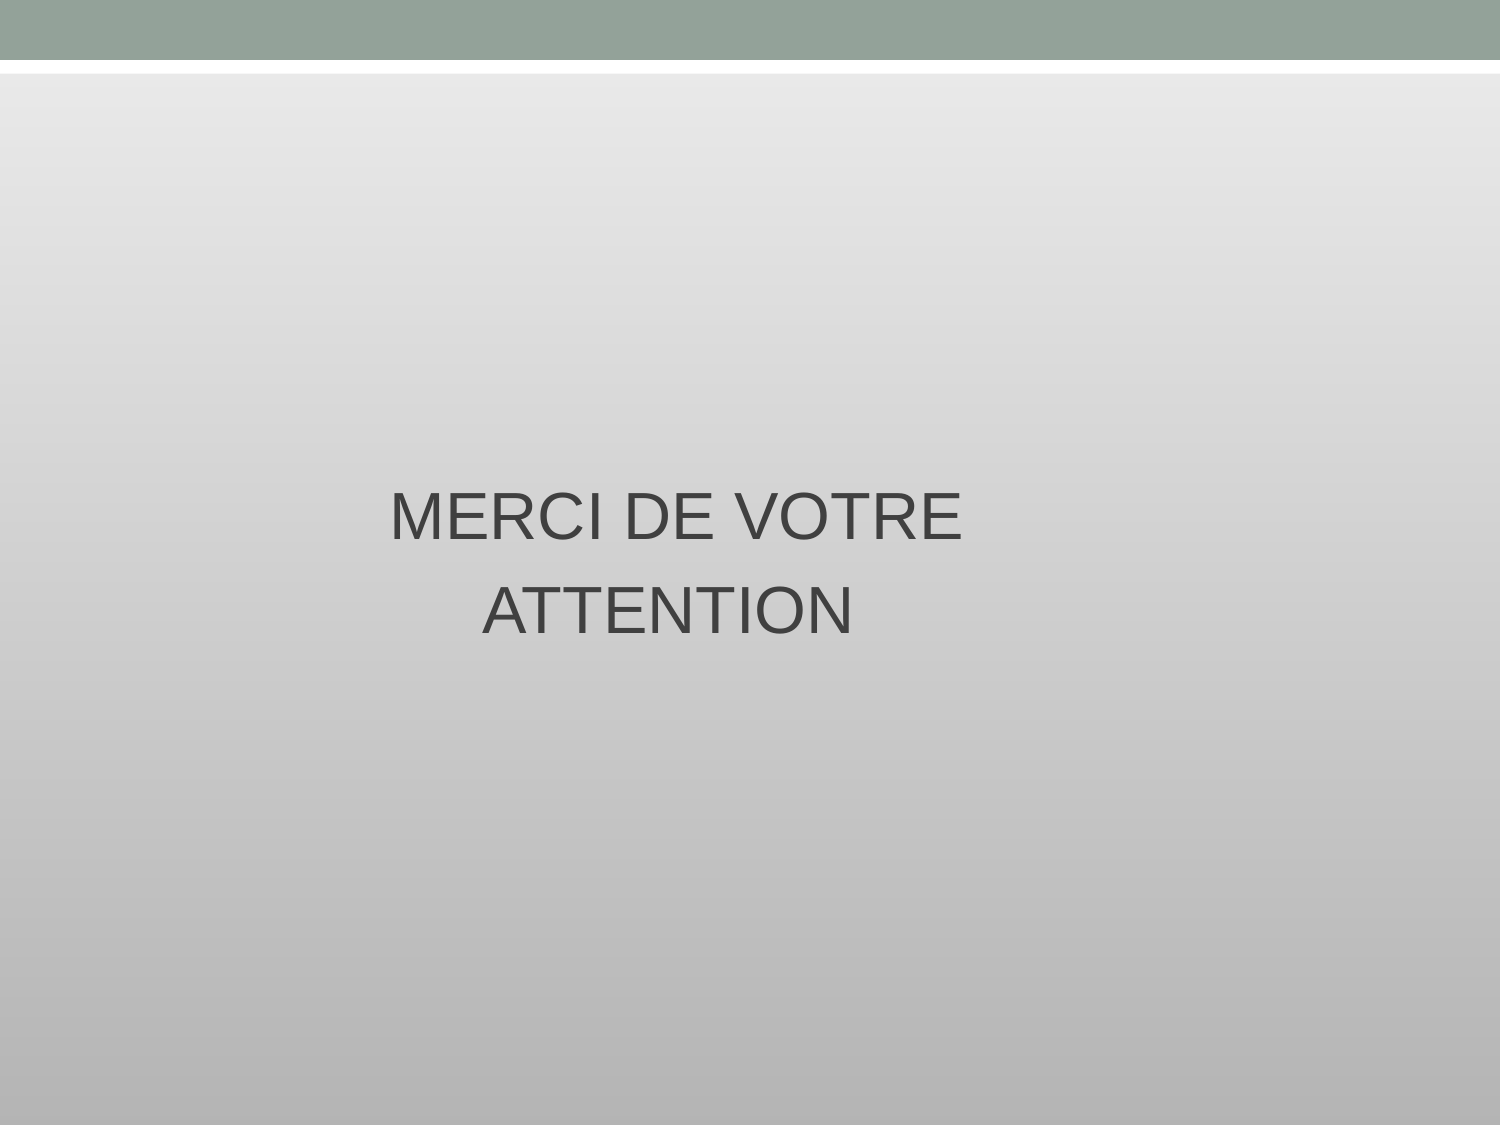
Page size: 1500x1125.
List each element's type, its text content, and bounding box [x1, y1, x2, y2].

text_box MERCI DE VOTRE ATTENTION [374, 466, 1125, 654]
